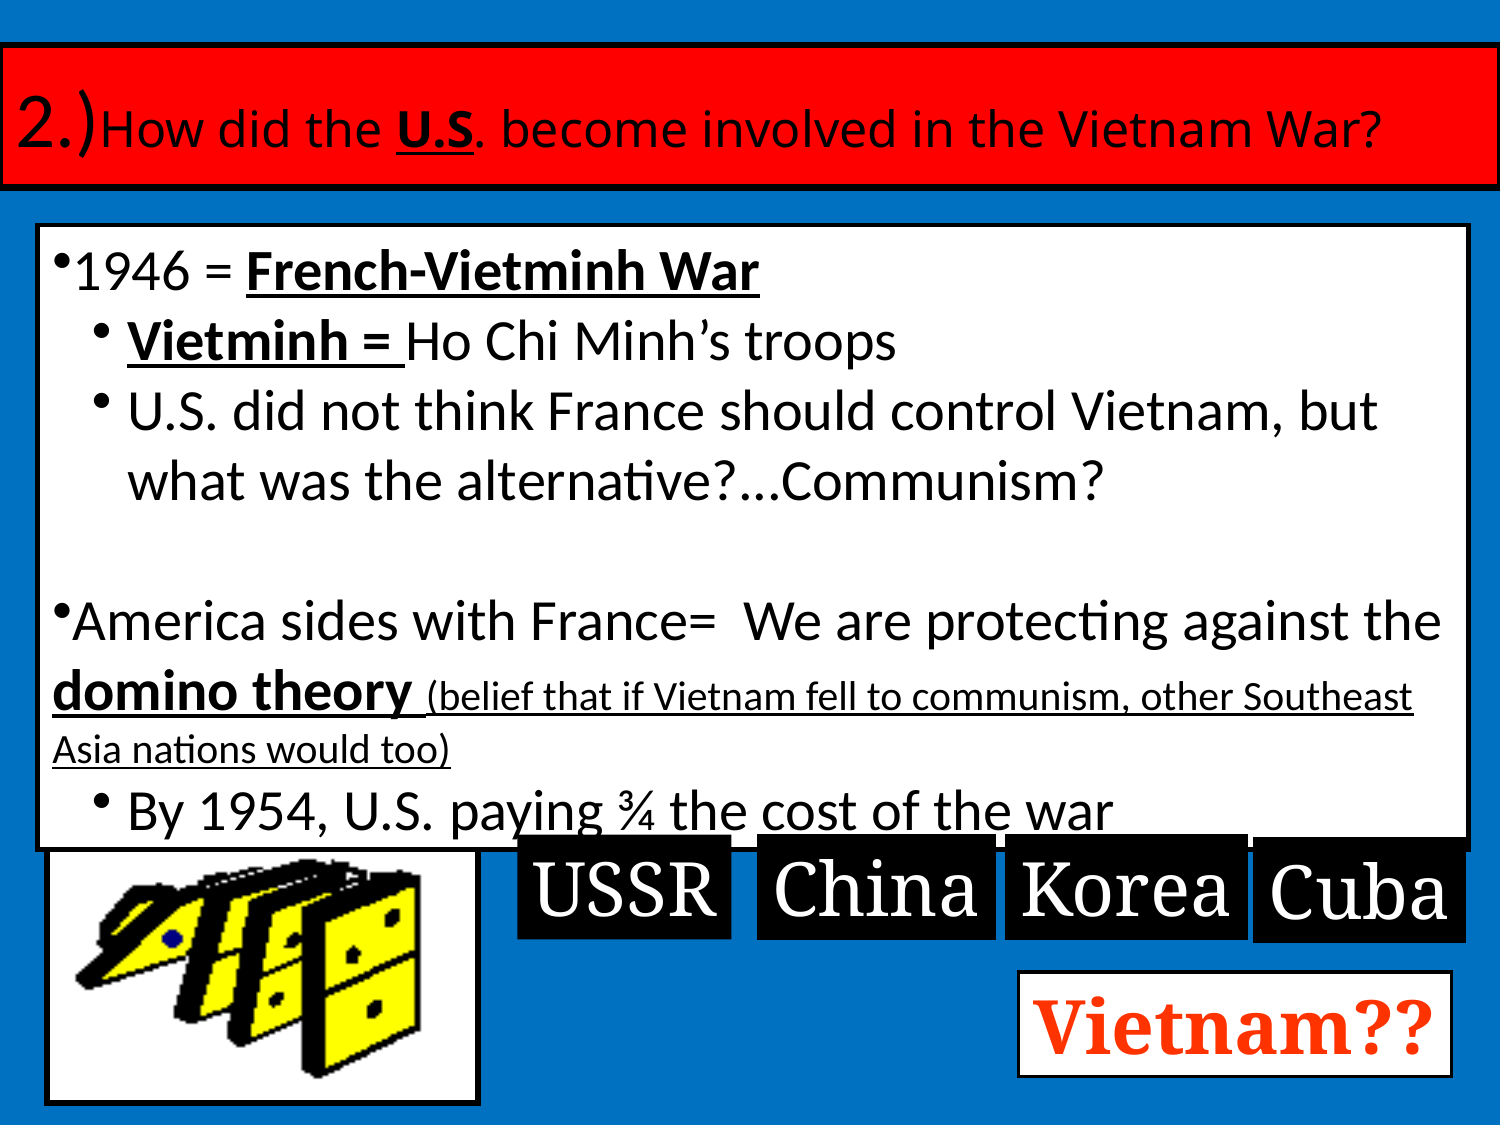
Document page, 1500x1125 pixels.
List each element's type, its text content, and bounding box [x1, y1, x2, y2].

text_box Cuba [1254, 837, 1466, 943]
title 2.)How did the U.S. become involved in the Vietnam War? [0, 45, 1500, 188]
text_box USSR [517, 834, 732, 940]
text_box [159, 805, 363, 832]
text_box [72, 193, 1413, 224]
text_box China [757, 834, 996, 940]
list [49, 834, 476, 1101]
text_box Vietnam?? [1018, 972, 1452, 1077]
text_box Korea [1006, 834, 1248, 940]
text_box 1946 = French-Vietminh War Vietminh = Ho Chi Minh’s troops U.S. did not think France should control Vietnam, but what was the alternative?...Communism? America sides with France= We are protecting against the domino theory (belief that if Vietnam fell to communism, other Southeast Asia nations would too) By 1954, U.S. paying ¾ the cost of the war [37, 224, 1469, 850]
